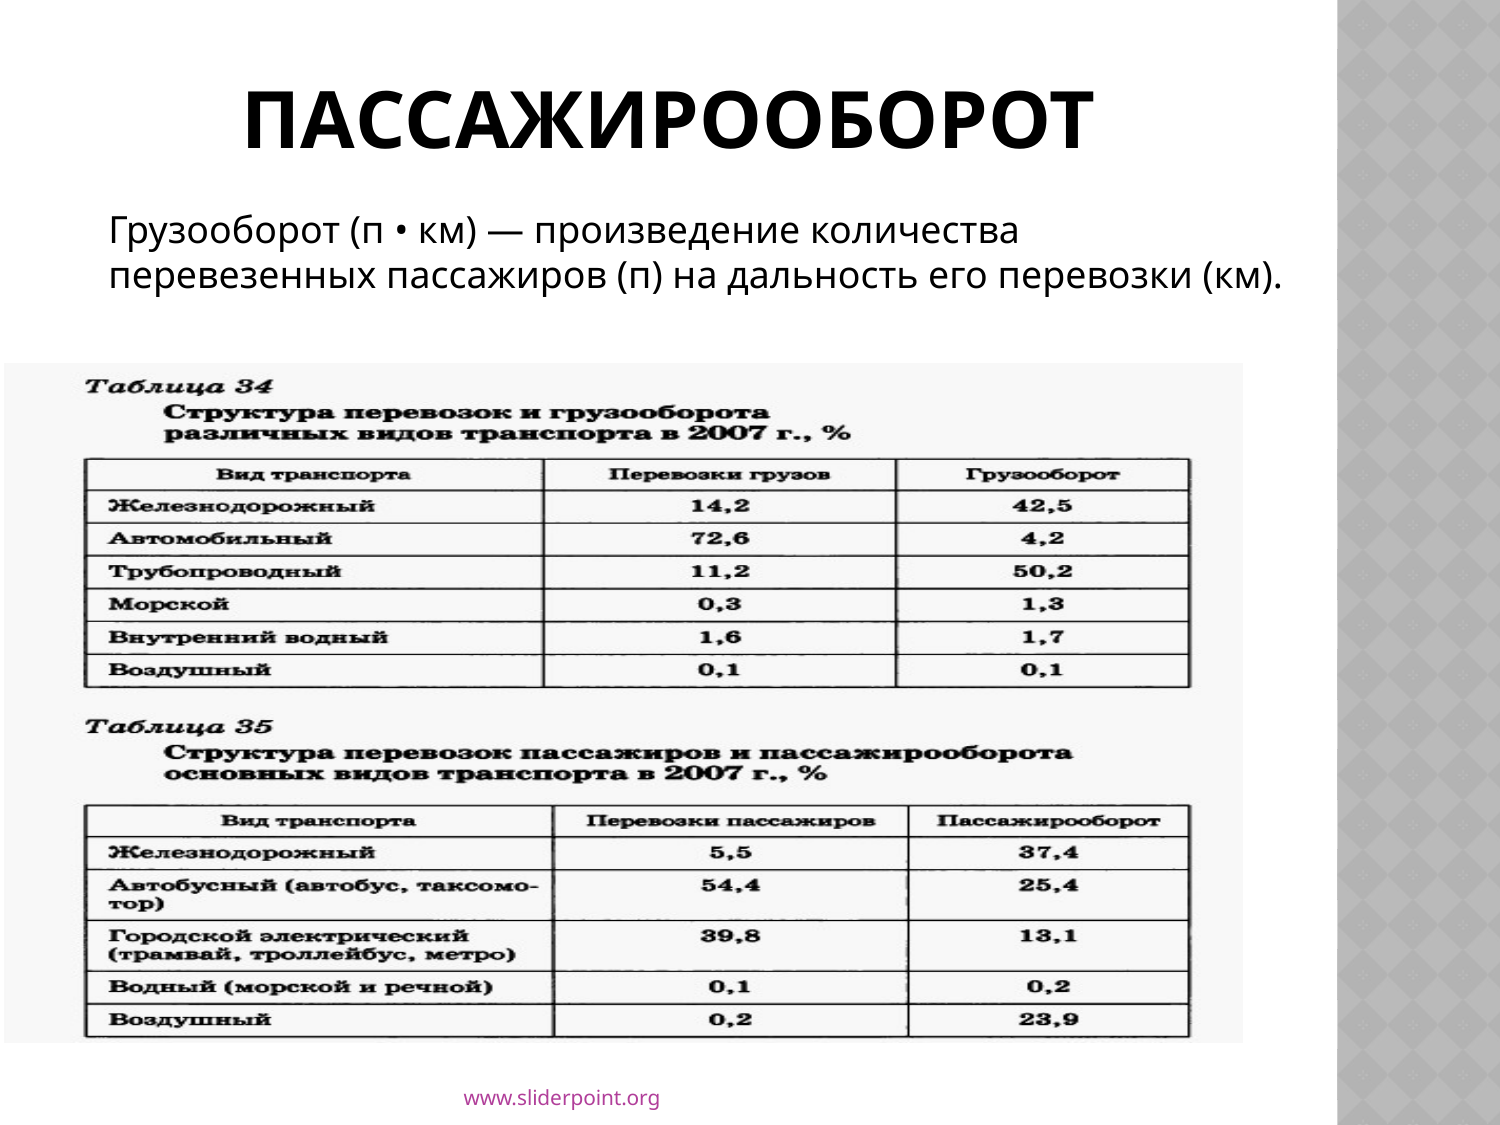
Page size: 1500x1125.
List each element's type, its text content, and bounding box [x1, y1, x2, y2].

footer www.sliderpoint.org [75, 1075, 675, 1114]
title Пассажирооборот [75, 52, 1263, 164]
text_box Грузооборот (п • км) — произведение количества перевезенных пассажиров (п) на дальность его перевозки (км). [93, 199, 1313, 304]
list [4, 362, 1243, 1044]
